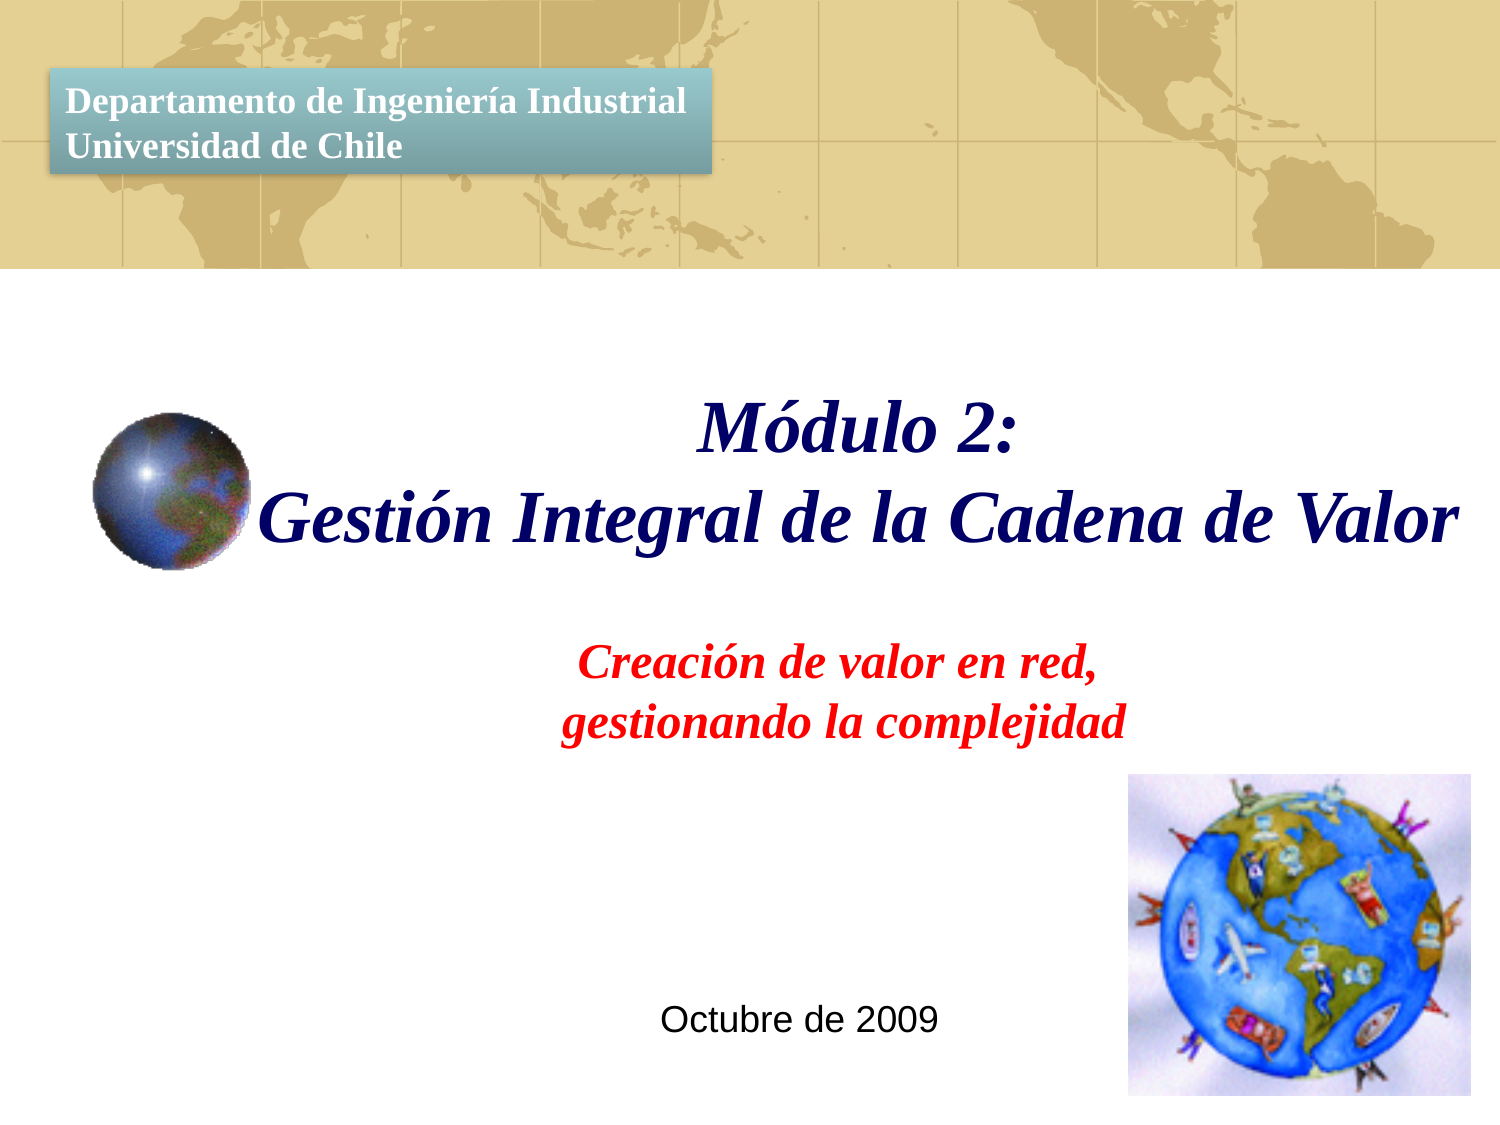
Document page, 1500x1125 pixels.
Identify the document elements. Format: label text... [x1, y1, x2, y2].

picture [1127, 774, 1472, 1097]
text_box Departamento de Ingeniería Industrial Universidad de Chile [50, 68, 712, 174]
text_box Módulo 2: Gestión Integral de la Cadena de Valor [218, 373, 1500, 561]
picture [87, 407, 268, 575]
text_box Octubre de 2009 [645, 987, 954, 1048]
text_box Creación de valor en red, gestionando la complejidad [277, 621, 1412, 757]
